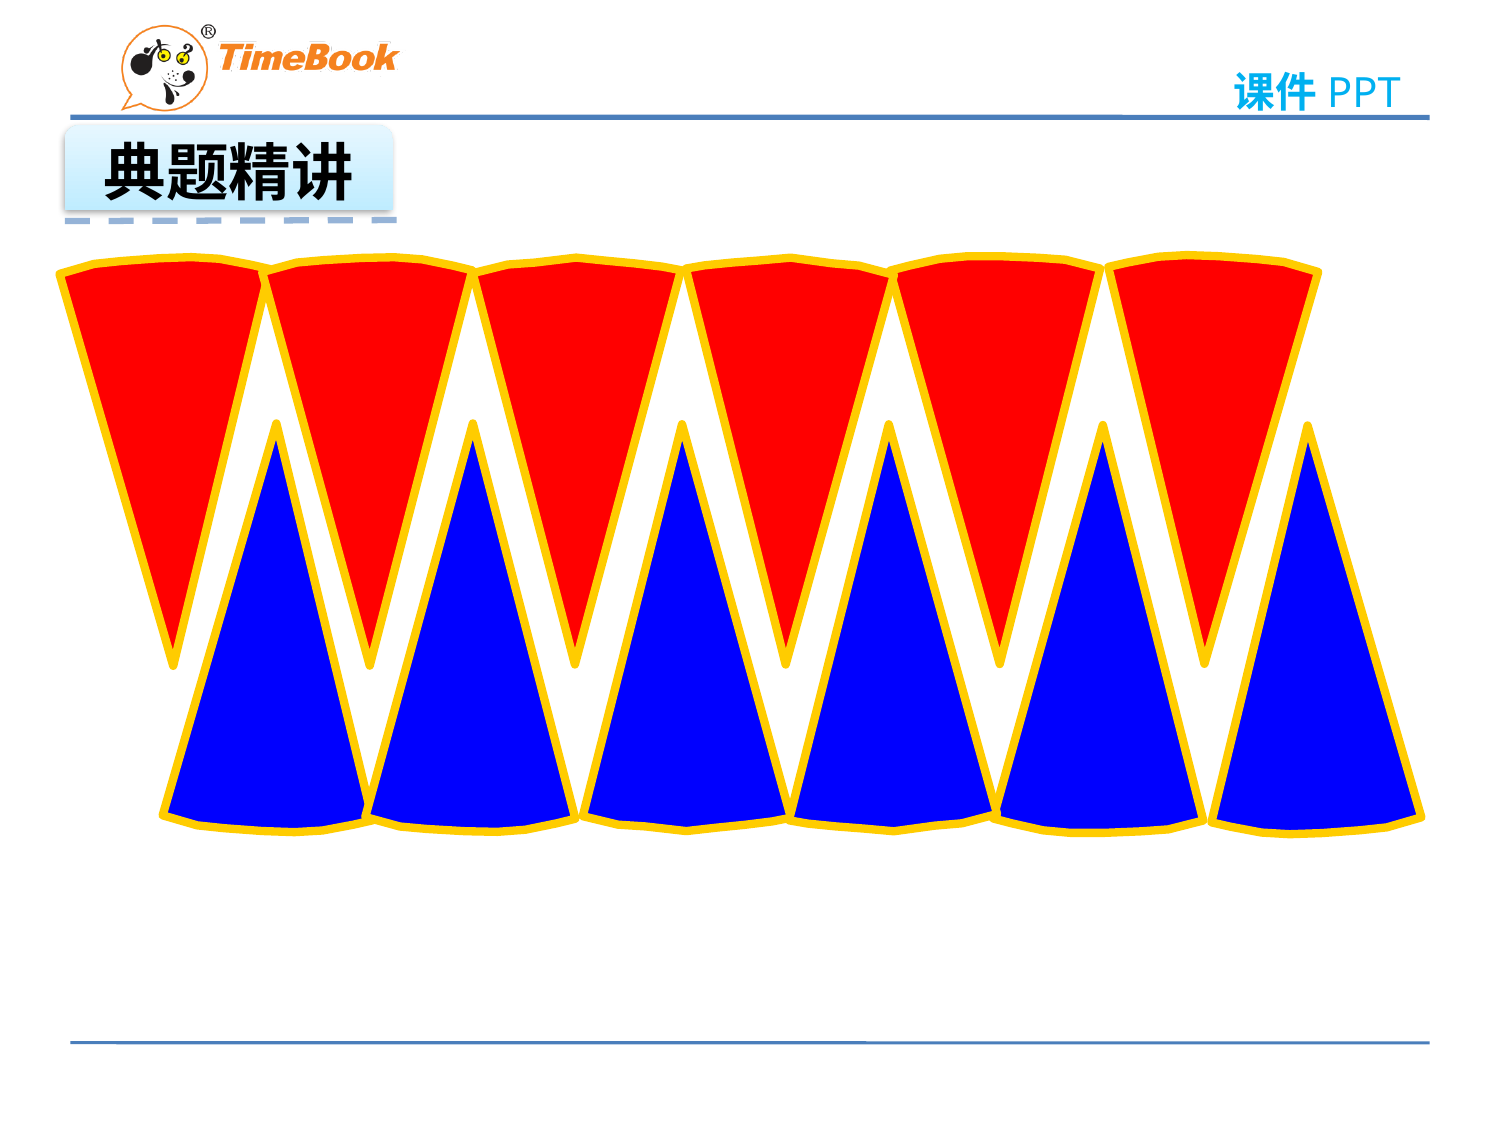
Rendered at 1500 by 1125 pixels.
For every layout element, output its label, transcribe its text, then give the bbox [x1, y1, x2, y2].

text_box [112, 235, 1266, 647]
text_box 典题精讲 [64, 124, 394, 212]
picture [118, 22, 408, 113]
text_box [215, 442, 1369, 854]
